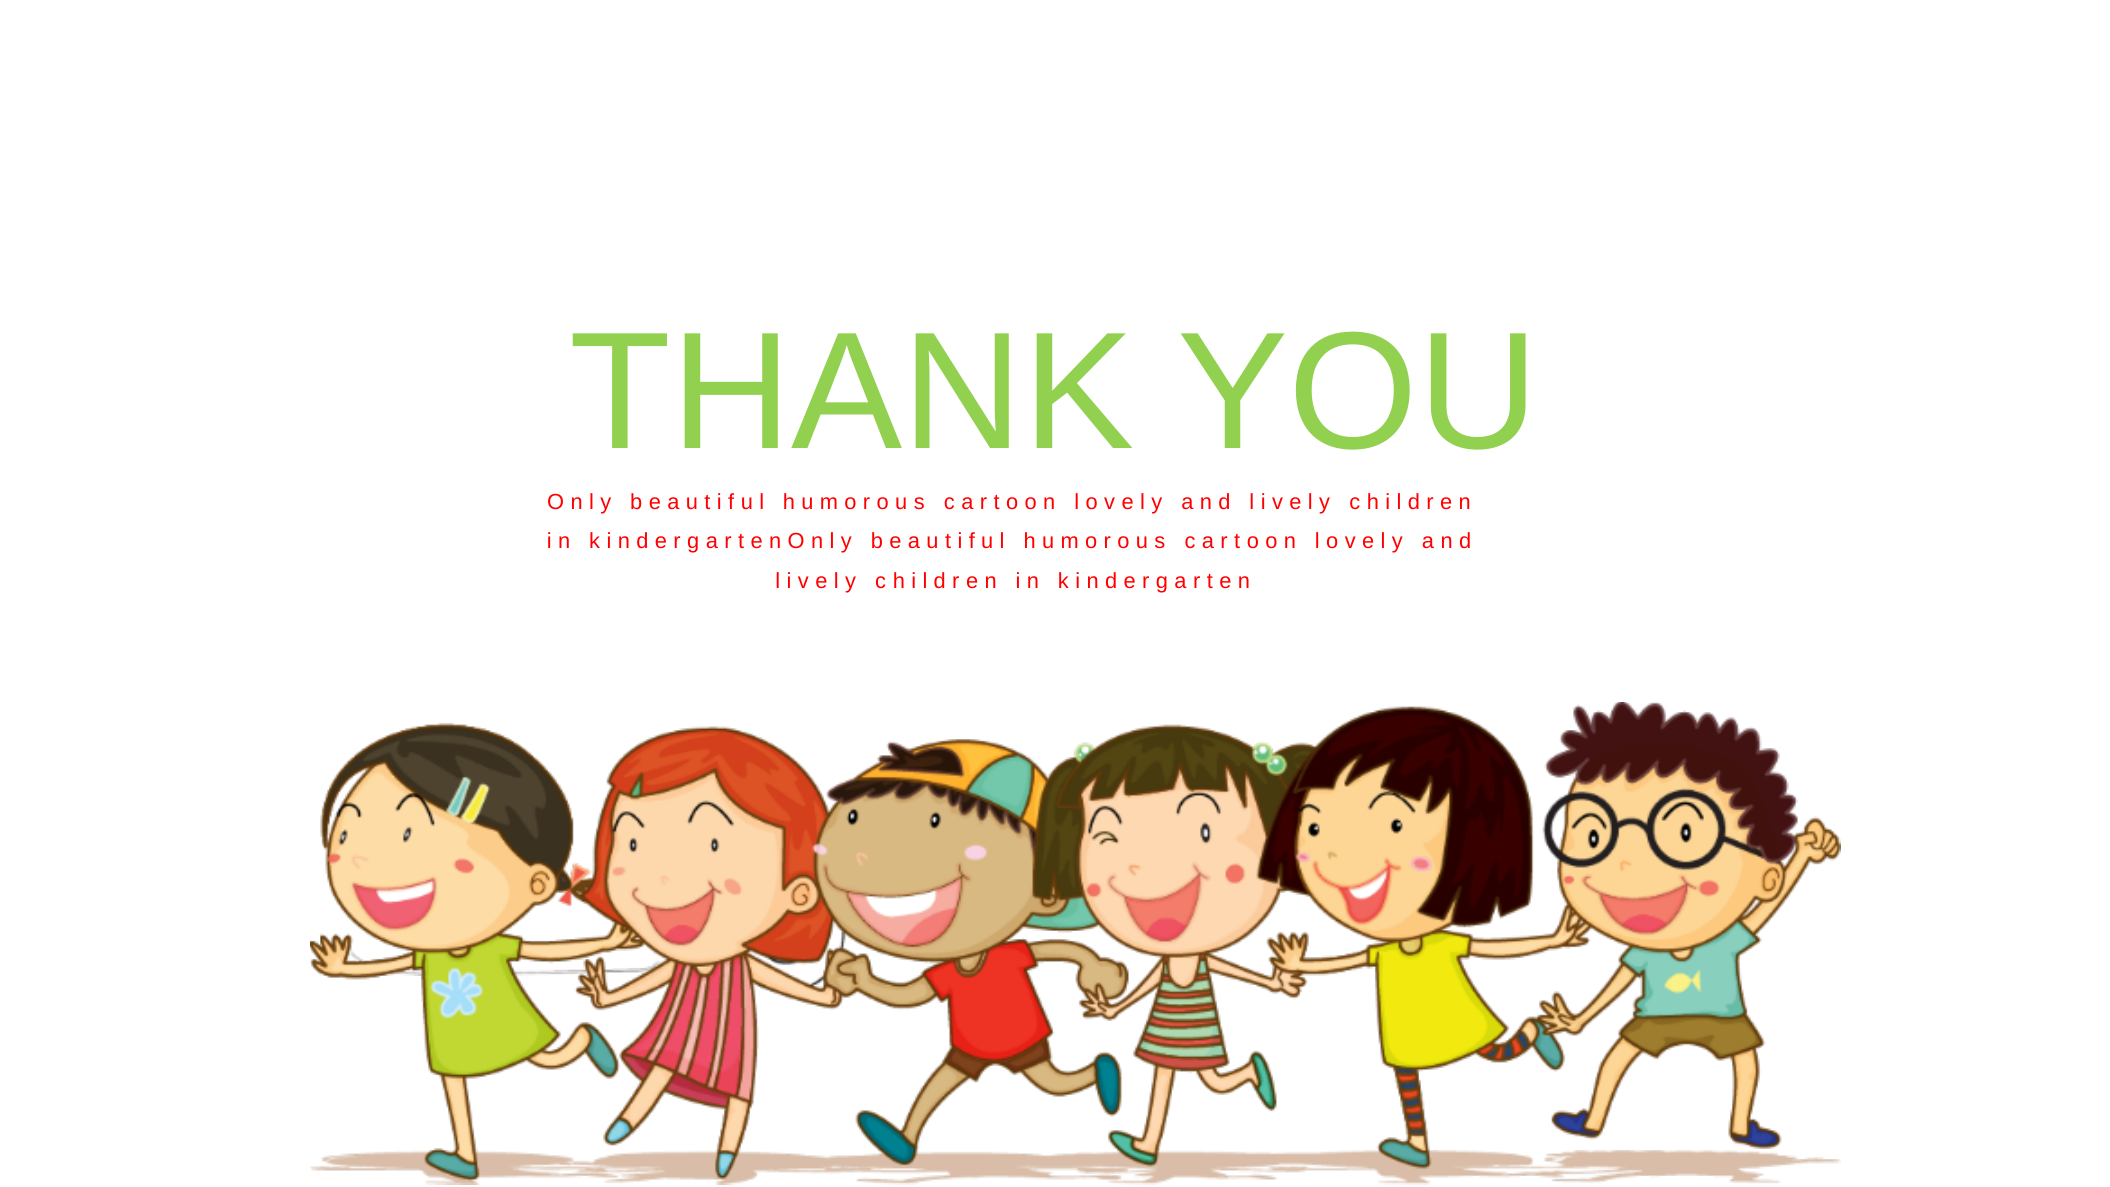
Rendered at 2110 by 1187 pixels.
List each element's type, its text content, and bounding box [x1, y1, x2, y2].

text_box thank you [523, 274, 1587, 489]
picture [310, 702, 1841, 1185]
text_box Only beautiful humorous cartoon lovely and lively children in kindergartenOnly beautiful humorous cartoon lovely and lively children in kindergarten [511, 467, 1516, 600]
